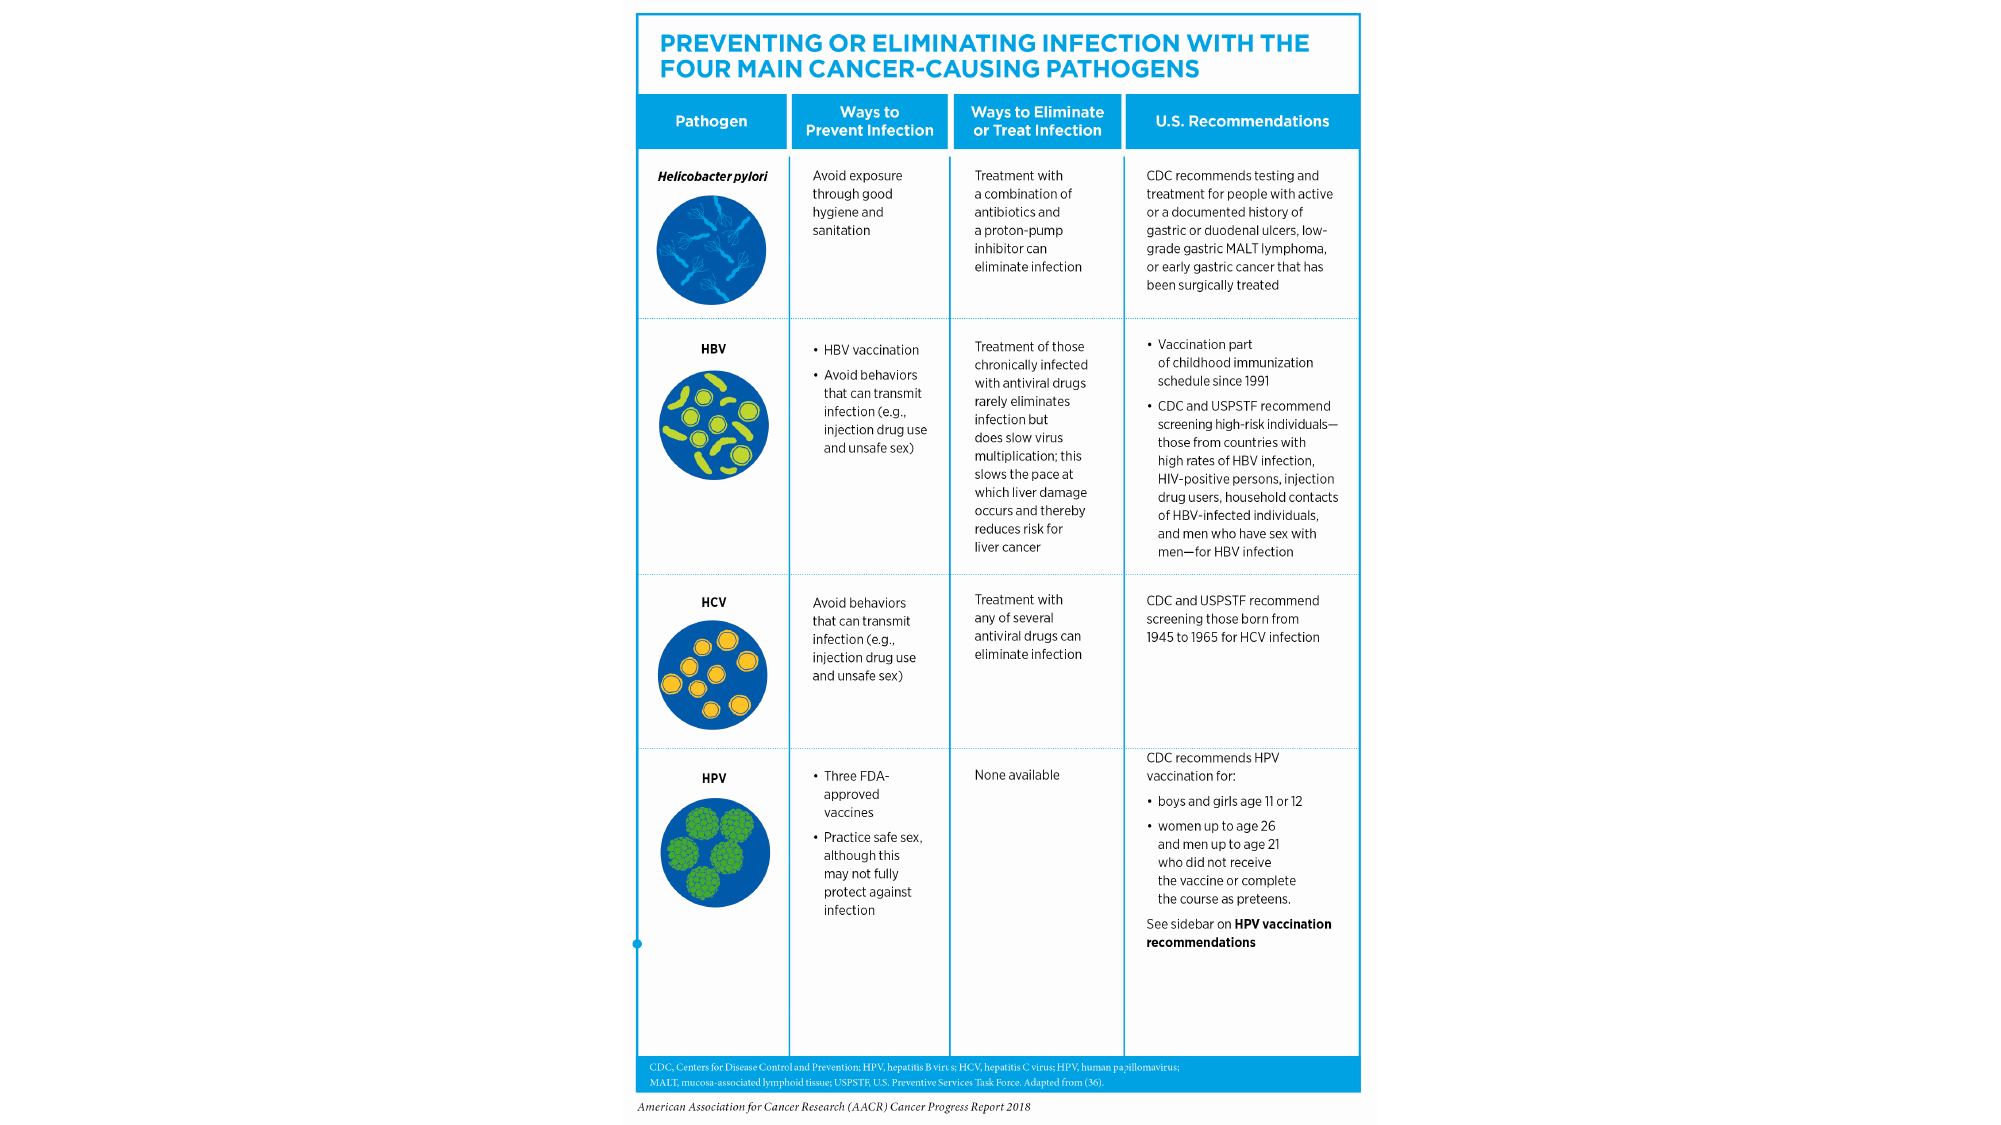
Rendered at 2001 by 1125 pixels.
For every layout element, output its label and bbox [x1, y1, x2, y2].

picture [622, 0, 1377, 1125]
